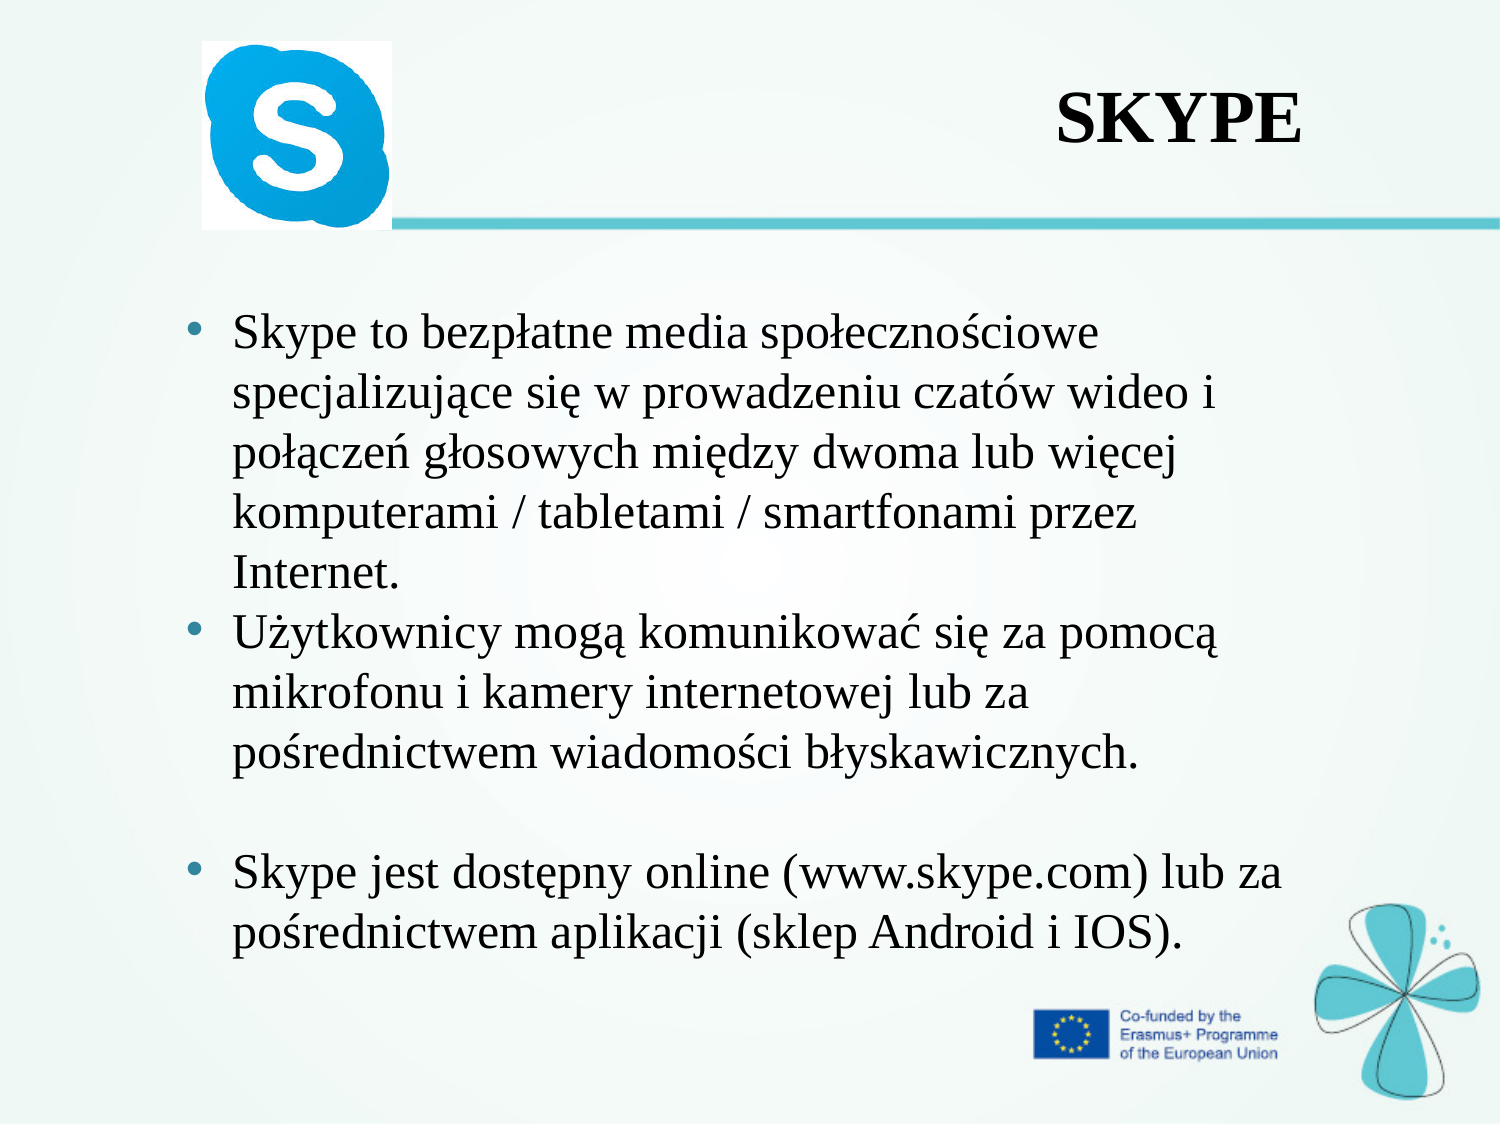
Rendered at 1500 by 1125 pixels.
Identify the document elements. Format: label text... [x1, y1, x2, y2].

picture [0, 0, 1500, 1125]
text_box Skype to bezpłatne media społecznościowe specjalizujące się w prowadzeniu czatów wideo i połączeń głosowych między dwoma lub więcej komputerami / tabletami / smartfonami przez Internet. Użytkownicy mogą komunikować się za pomocą mikrofonu i kamery internetowej lub za pośrednictwem wiadomości błyskawicznych. Skype jest dostępny online (www.skype.com) lub za pośrednictwem aplikacji (sklep Android i IOS). [171, 290, 1308, 1026]
text_box SKYPE [670, 59, 1320, 165]
